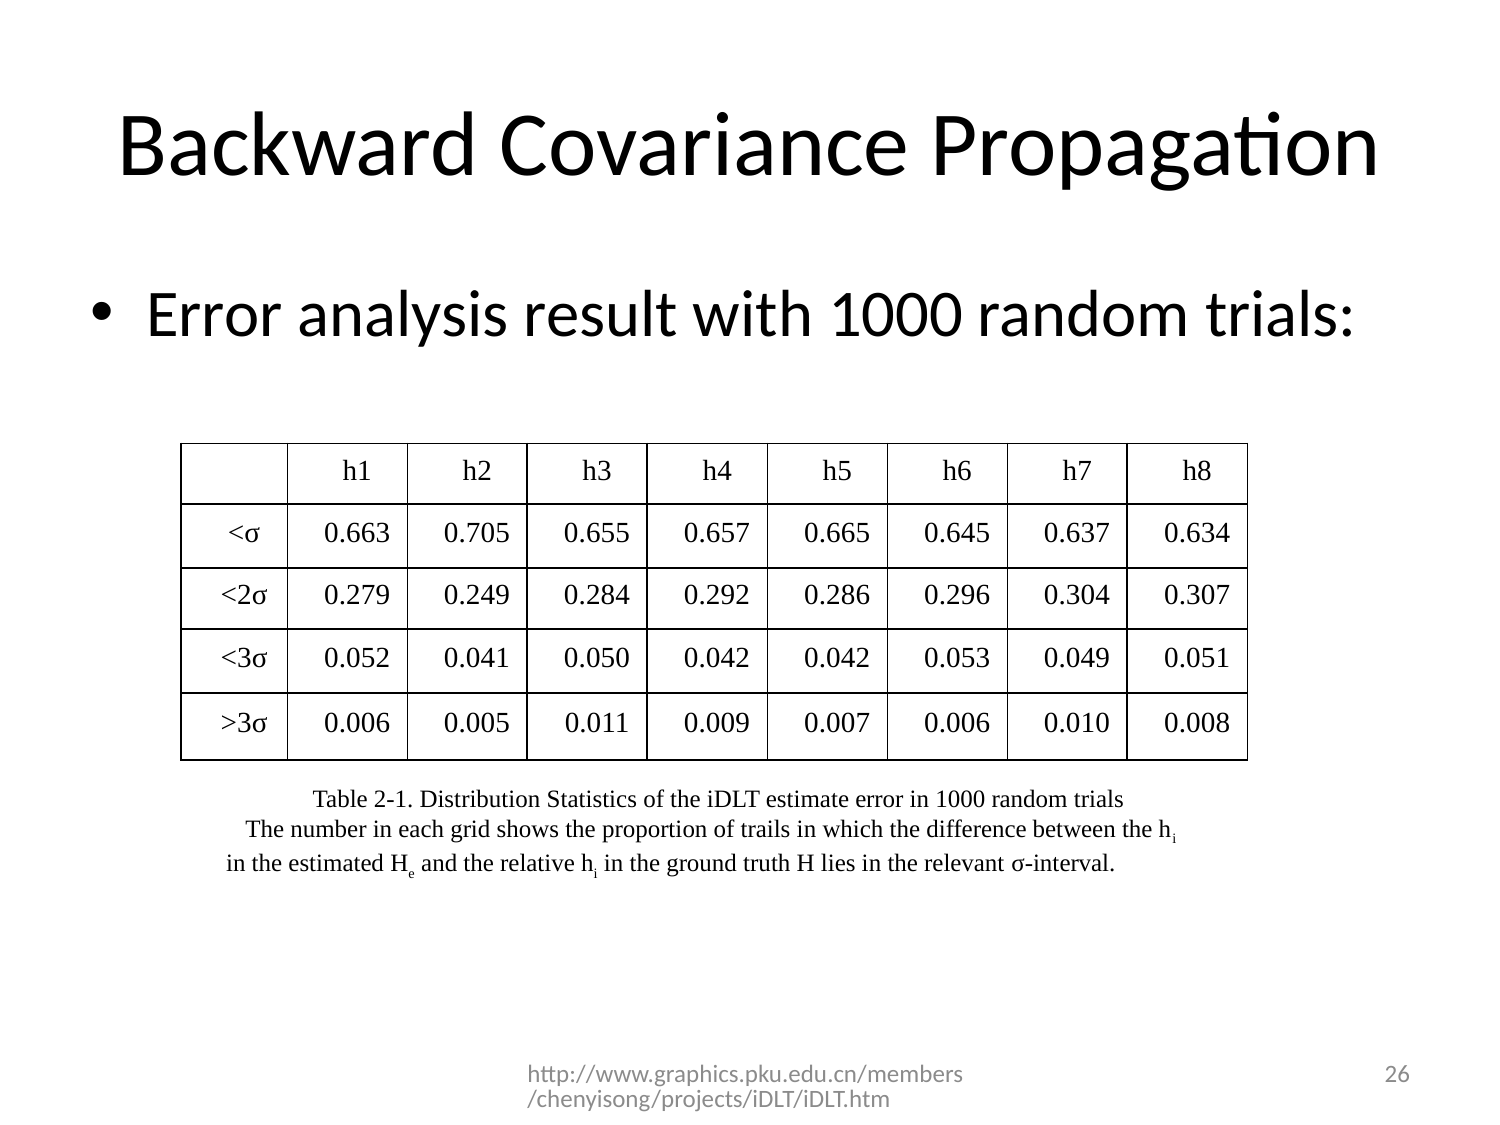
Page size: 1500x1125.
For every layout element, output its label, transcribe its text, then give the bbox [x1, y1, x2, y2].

table_cell 0.279 [288, 569, 407, 628]
table_cell <σ [182, 505, 287, 567]
table_cell 0.041 [408, 630, 526, 692]
table_cell 0.634 [1128, 505, 1247, 567]
table_header h5 [768, 444, 887, 503]
table_cell 0.005 [408, 694, 526, 759]
table_cell 0.052 [288, 630, 407, 692]
table_cell 0.304 [1008, 569, 1126, 628]
table_cell <2σ [182, 569, 287, 628]
table_cell 0.042 [768, 630, 887, 692]
slide_number 26 [1074, 1042, 1425, 1103]
table_cell 0.011 [528, 694, 646, 759]
table_header h6 [888, 444, 1007, 503]
table_cell 0.284 [528, 569, 646, 628]
table_cell 0.292 [648, 569, 767, 628]
table_cell 0.307 [1128, 569, 1247, 628]
table_cell 0.249 [408, 569, 526, 628]
list Error analysis result with 1000 random trials: [75, 262, 1425, 1005]
footer http://www.graphics.pku.edu.cn/members/chenyisong/projects/iDLT/iDLT.htm [512, 1042, 988, 1103]
text_box Table 2-1. Distribution Statistics of the iDLT estimate error in 1000 random trials The number in each grid shows the proportion of trails in which the difference between the hi in the estimated He and the relative hi in the ground truth H lies in the relevant σ-interval. [210, 775, 1207, 889]
title Backward Covariance Propagation [75, 45, 1425, 233]
table_cell <3σ [182, 630, 287, 692]
table_cell 0.042 [648, 630, 767, 692]
table_cell 0.705 [408, 505, 526, 567]
table_cell 0.051 [1128, 630, 1247, 692]
table_cell 0.286 [768, 569, 887, 628]
table_cell 0.008 [1128, 694, 1247, 759]
table_cell 0.006 [888, 694, 1007, 759]
table_cell 0.296 [888, 569, 1007, 628]
table_cell 0.655 [528, 505, 646, 567]
table_cell 0.009 [648, 694, 767, 759]
table_cell 0.006 [288, 694, 407, 759]
table_cell 0.053 [888, 630, 1007, 692]
table_cell 0.657 [648, 505, 767, 567]
table_cell 0.663 [288, 505, 407, 567]
table_header [182, 444, 287, 503]
table_cell 0.645 [888, 505, 1007, 567]
table_header h2 [408, 444, 526, 503]
table_cell 0.010 [1008, 694, 1126, 759]
table_cell 0.050 [528, 630, 646, 692]
table_cell 0.007 [768, 694, 887, 759]
table_header h8 [1128, 444, 1247, 503]
table_header h7 [1008, 444, 1126, 503]
table_header h4 [648, 444, 767, 503]
table_header h3 [528, 444, 646, 503]
table_cell 0.665 [768, 505, 887, 567]
table_cell >3σ [182, 694, 287, 759]
table_cell 0.049 [1008, 630, 1126, 692]
table_cell 0.637 [1008, 505, 1126, 567]
table_header h1 [288, 444, 407, 503]
